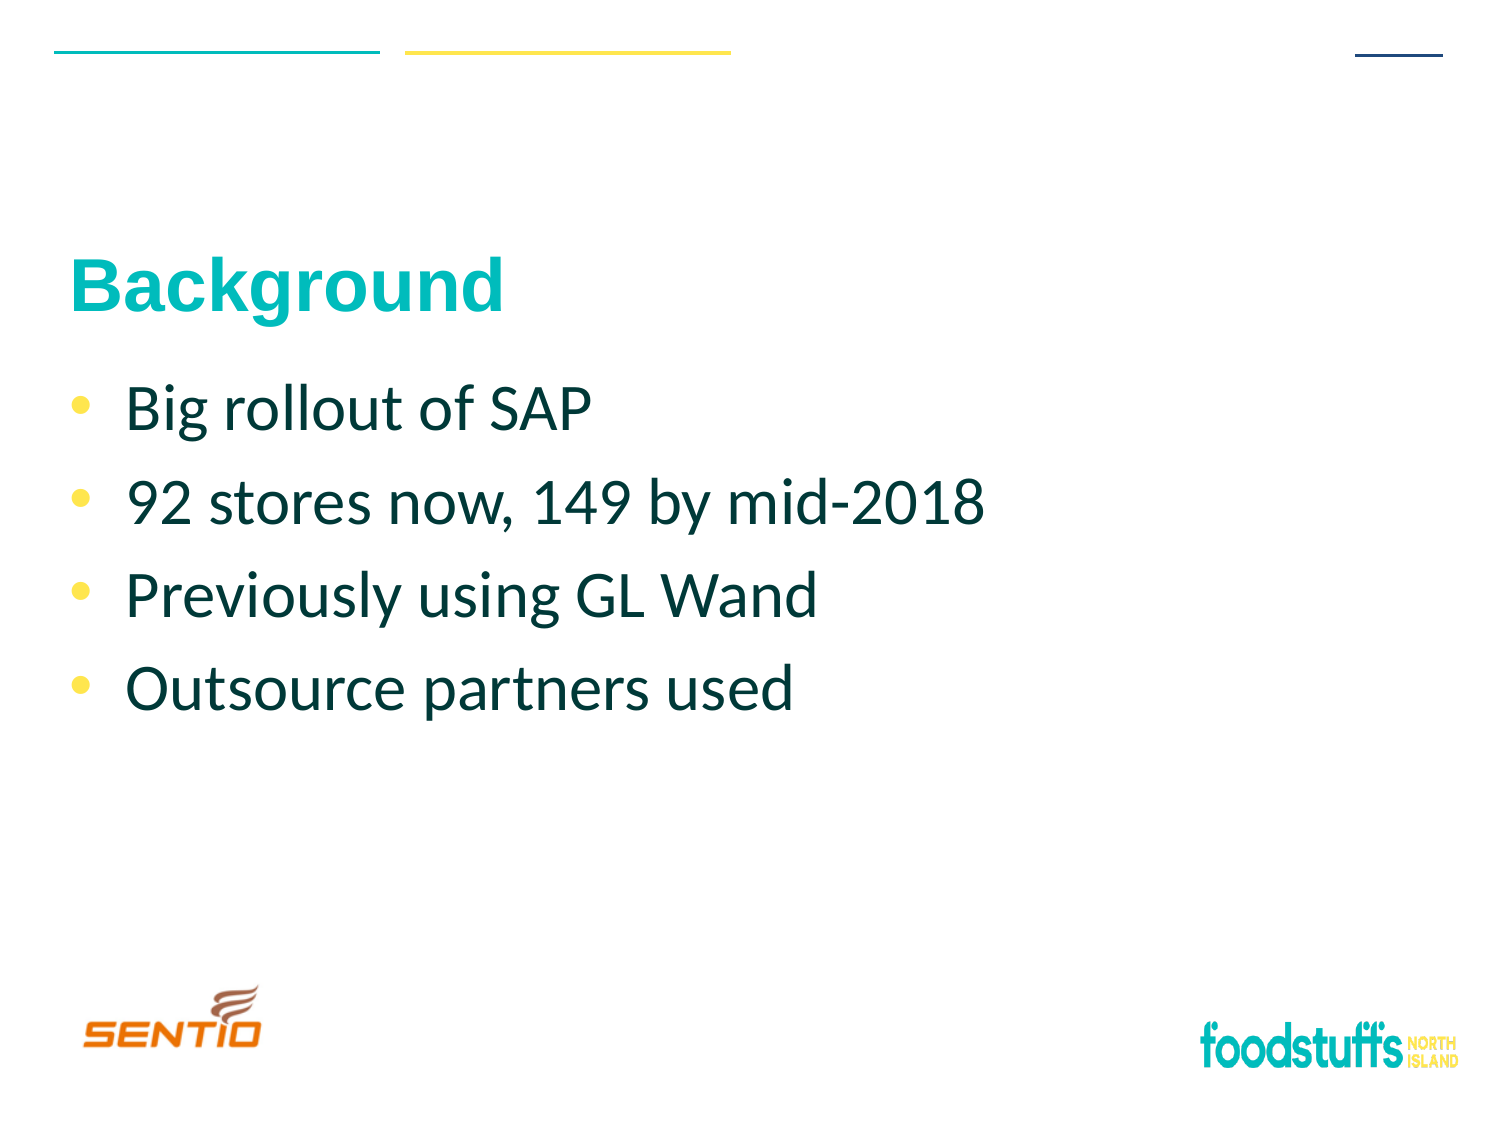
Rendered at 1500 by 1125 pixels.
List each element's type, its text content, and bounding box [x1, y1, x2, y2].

picture [1183, 996, 1475, 1093]
picture [64, 963, 282, 1067]
title Background [54, 228, 1356, 338]
list Big rollout of SAP 92 stores now, 149 by mid-2018 Previously using GL Wand Outsource partners used [54, 356, 1356, 974]
